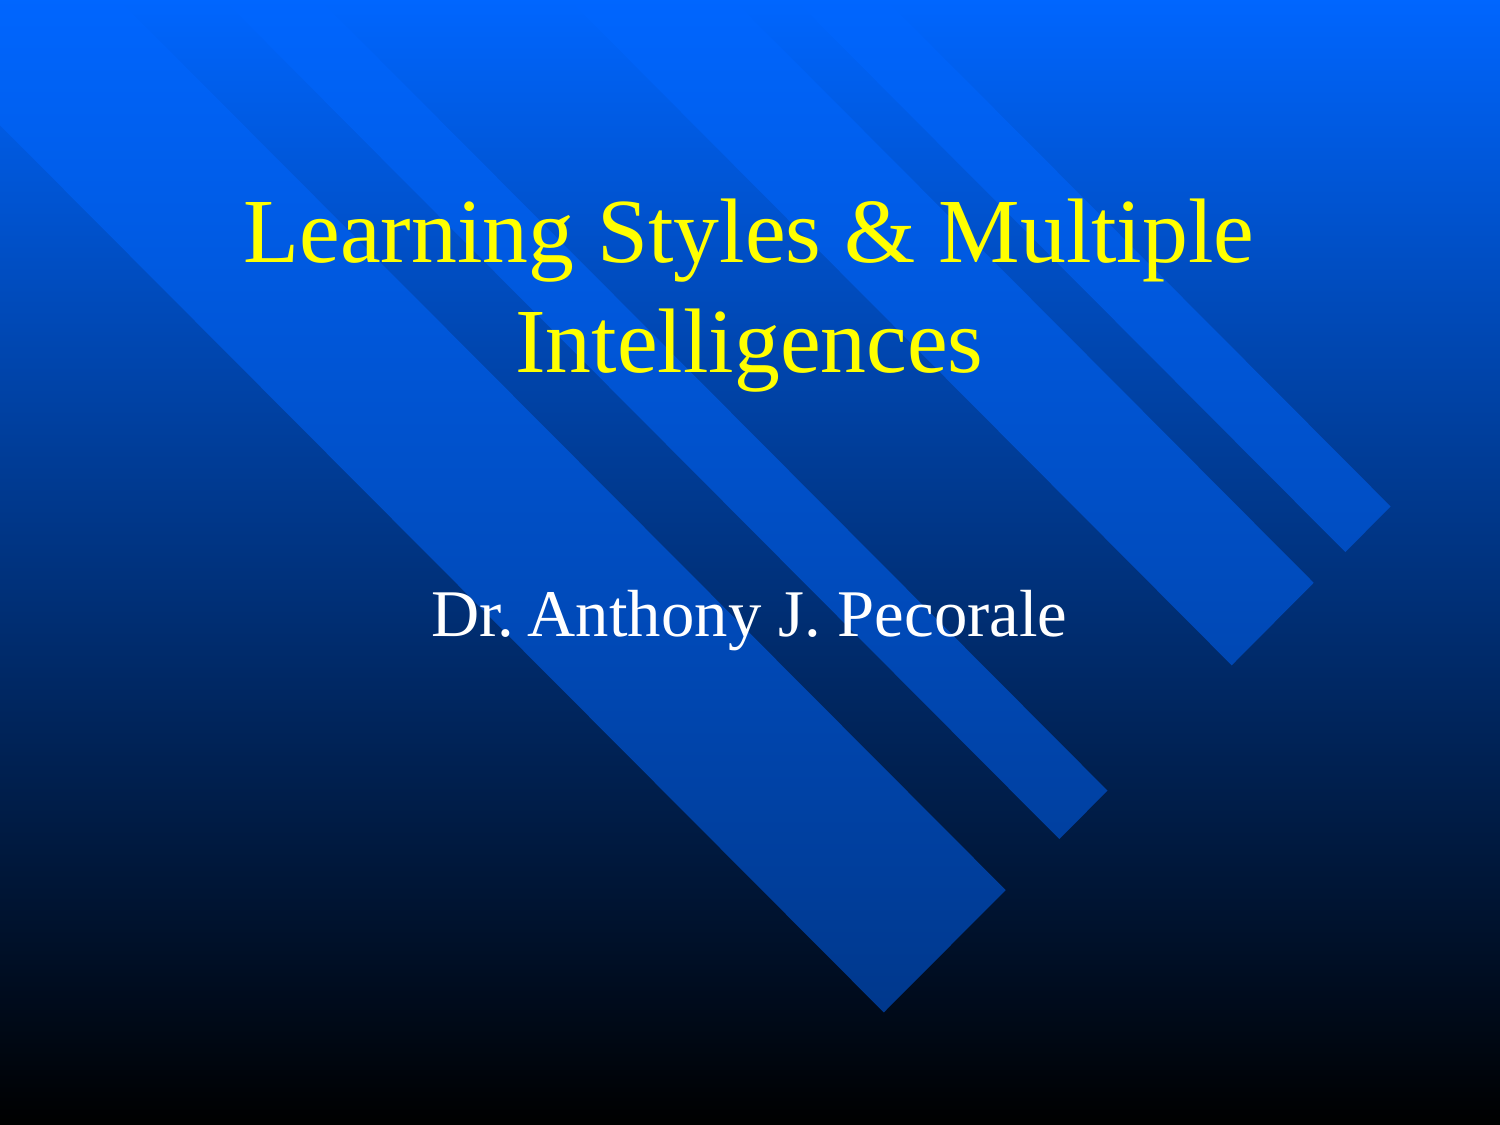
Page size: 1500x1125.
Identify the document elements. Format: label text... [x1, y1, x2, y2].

title Learning Styles & Multiple Intelligences [112, 187, 1388, 376]
subtitle Dr. Anthony J. Pecorale [224, 562, 1276, 851]
